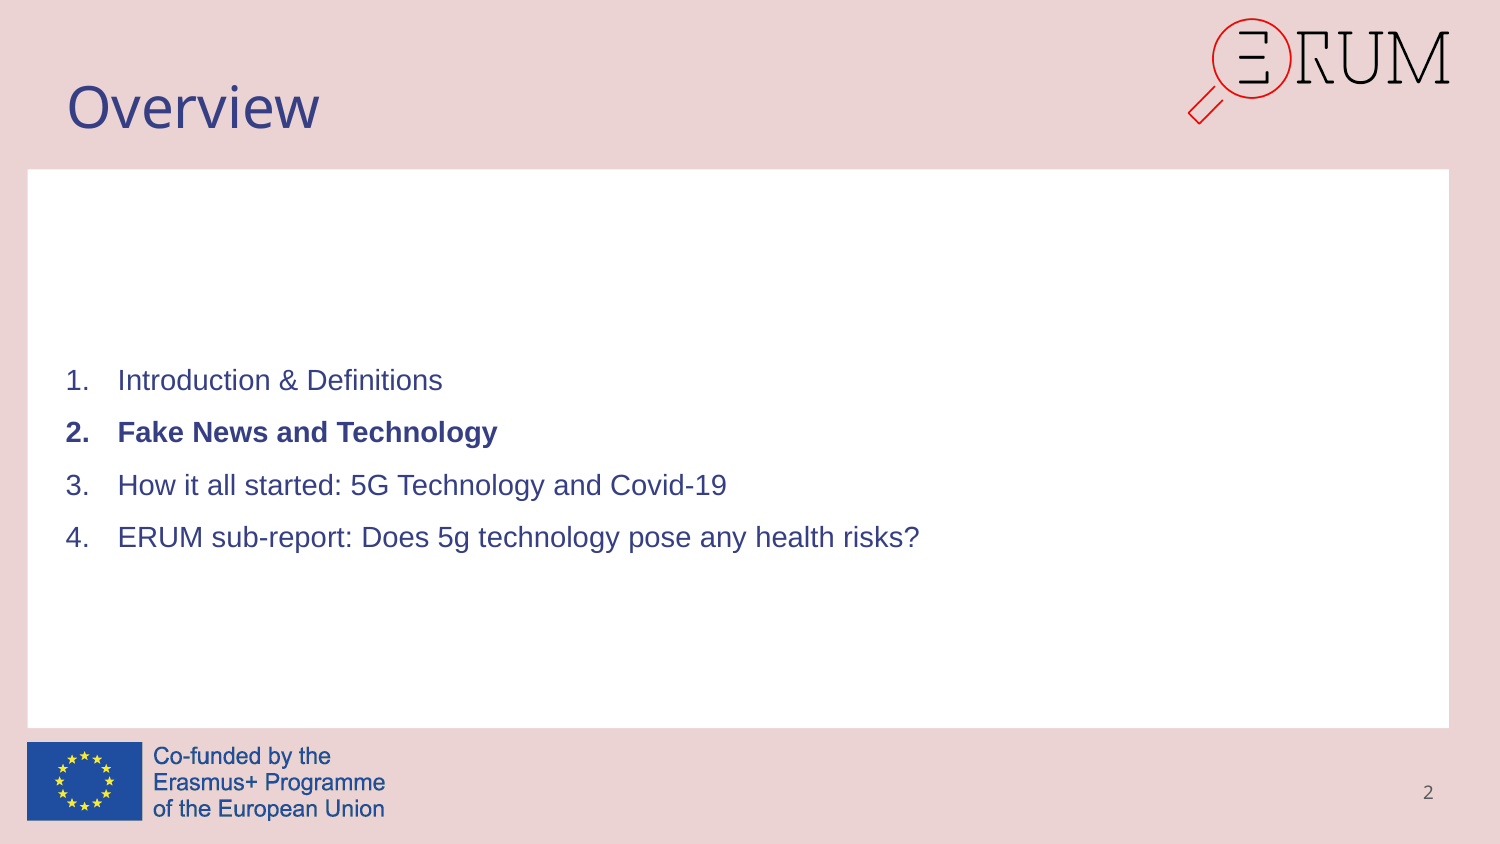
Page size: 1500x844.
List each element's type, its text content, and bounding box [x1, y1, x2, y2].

slide_number 2 [1358, 761, 1449, 826]
list Introduction & Definitions Fake News and Technology How it all started: 5G Technology and Covid-19 ERUM sub-report: Does 5g technology pose any health risks? [27, 169, 1449, 729]
picture [27, 742, 385, 821]
title Overview [51, 55, 1168, 150]
picture [1136, 0, 1500, 137]
